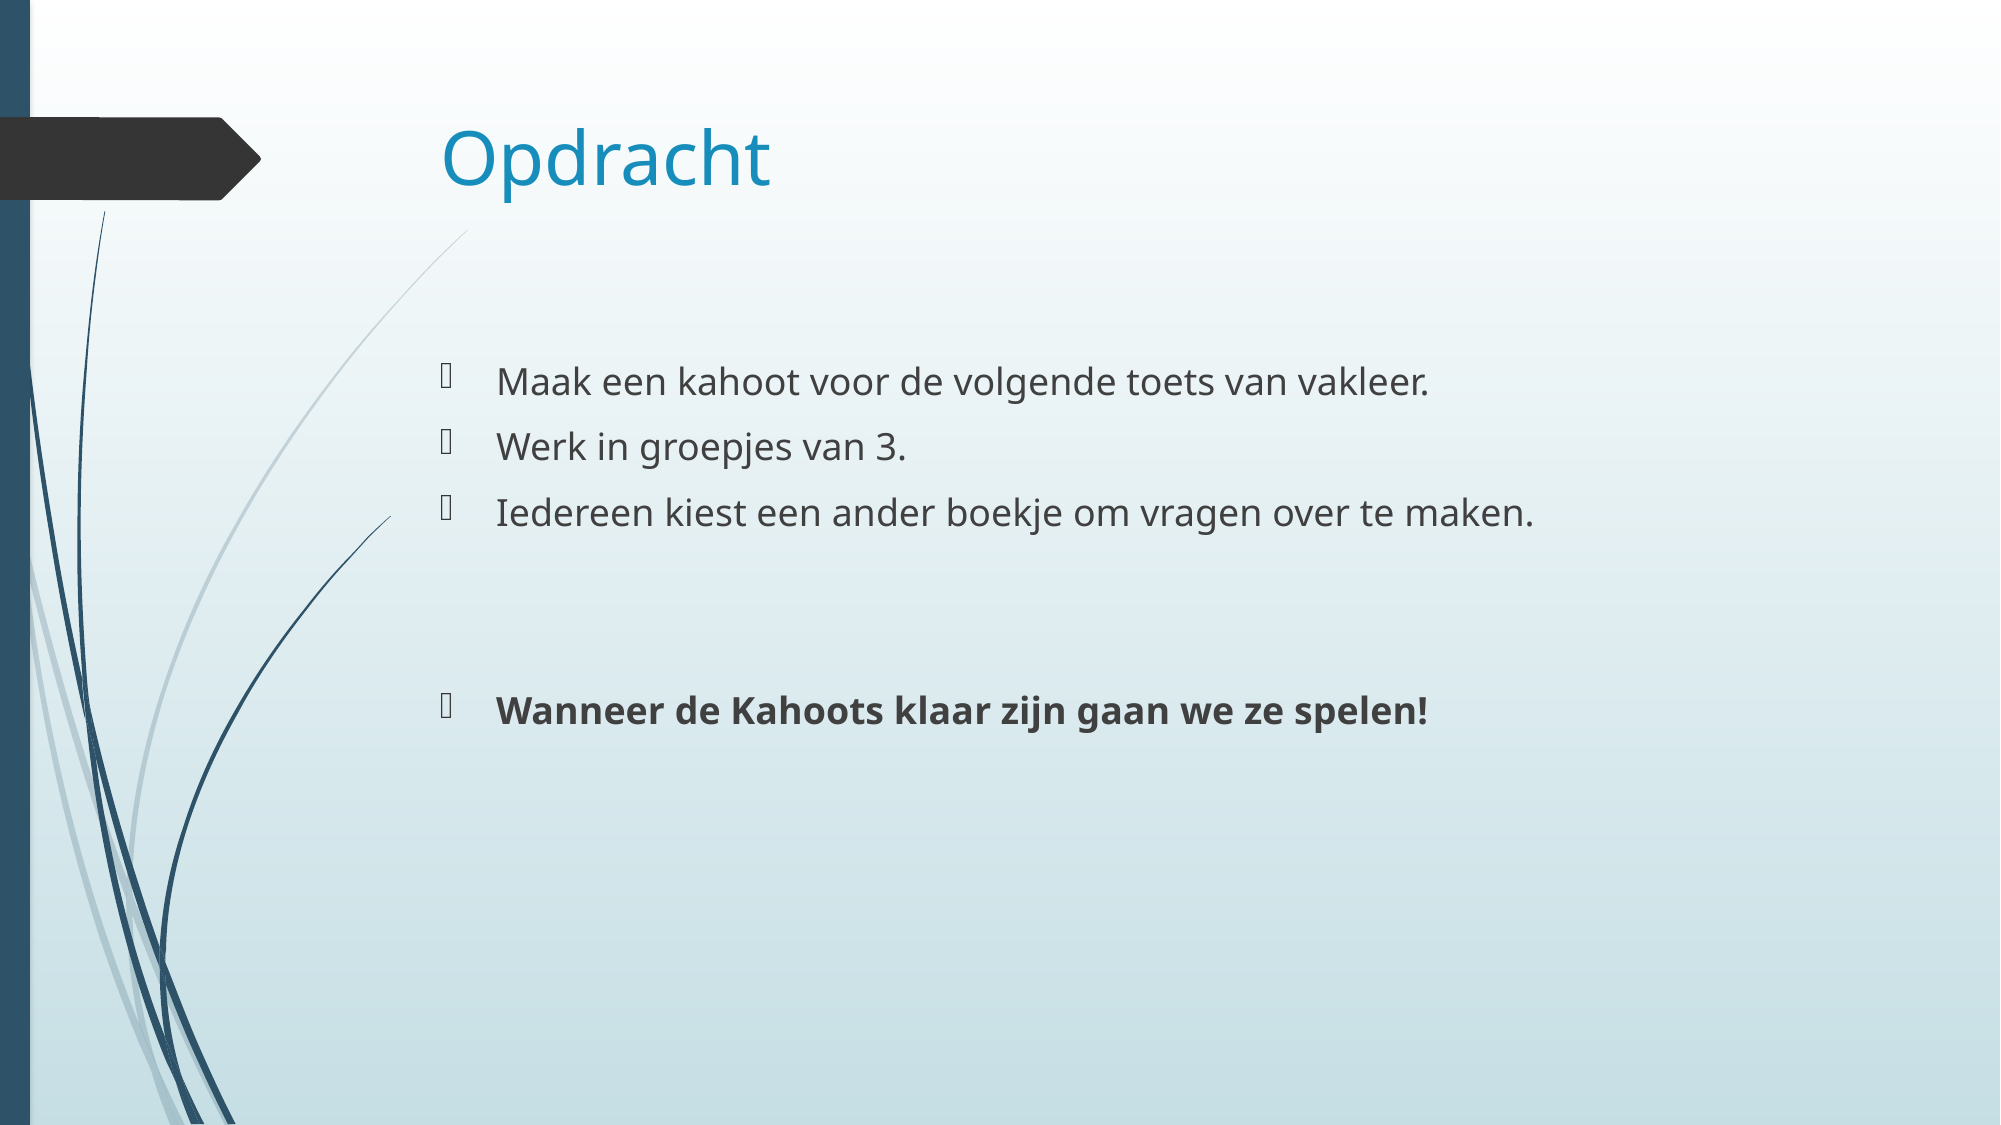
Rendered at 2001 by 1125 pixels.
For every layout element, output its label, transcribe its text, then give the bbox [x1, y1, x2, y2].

list Maak een kahoot voor de volgende toets van vakleer. Werk in groepjes van 3. Iedereen kiest een ander boekje om vragen over te maken. Wanneer de Kahoots klaar zijn gaan we ze spelen! [424, 350, 1888, 970]
title Opdracht [425, 102, 1888, 313]
